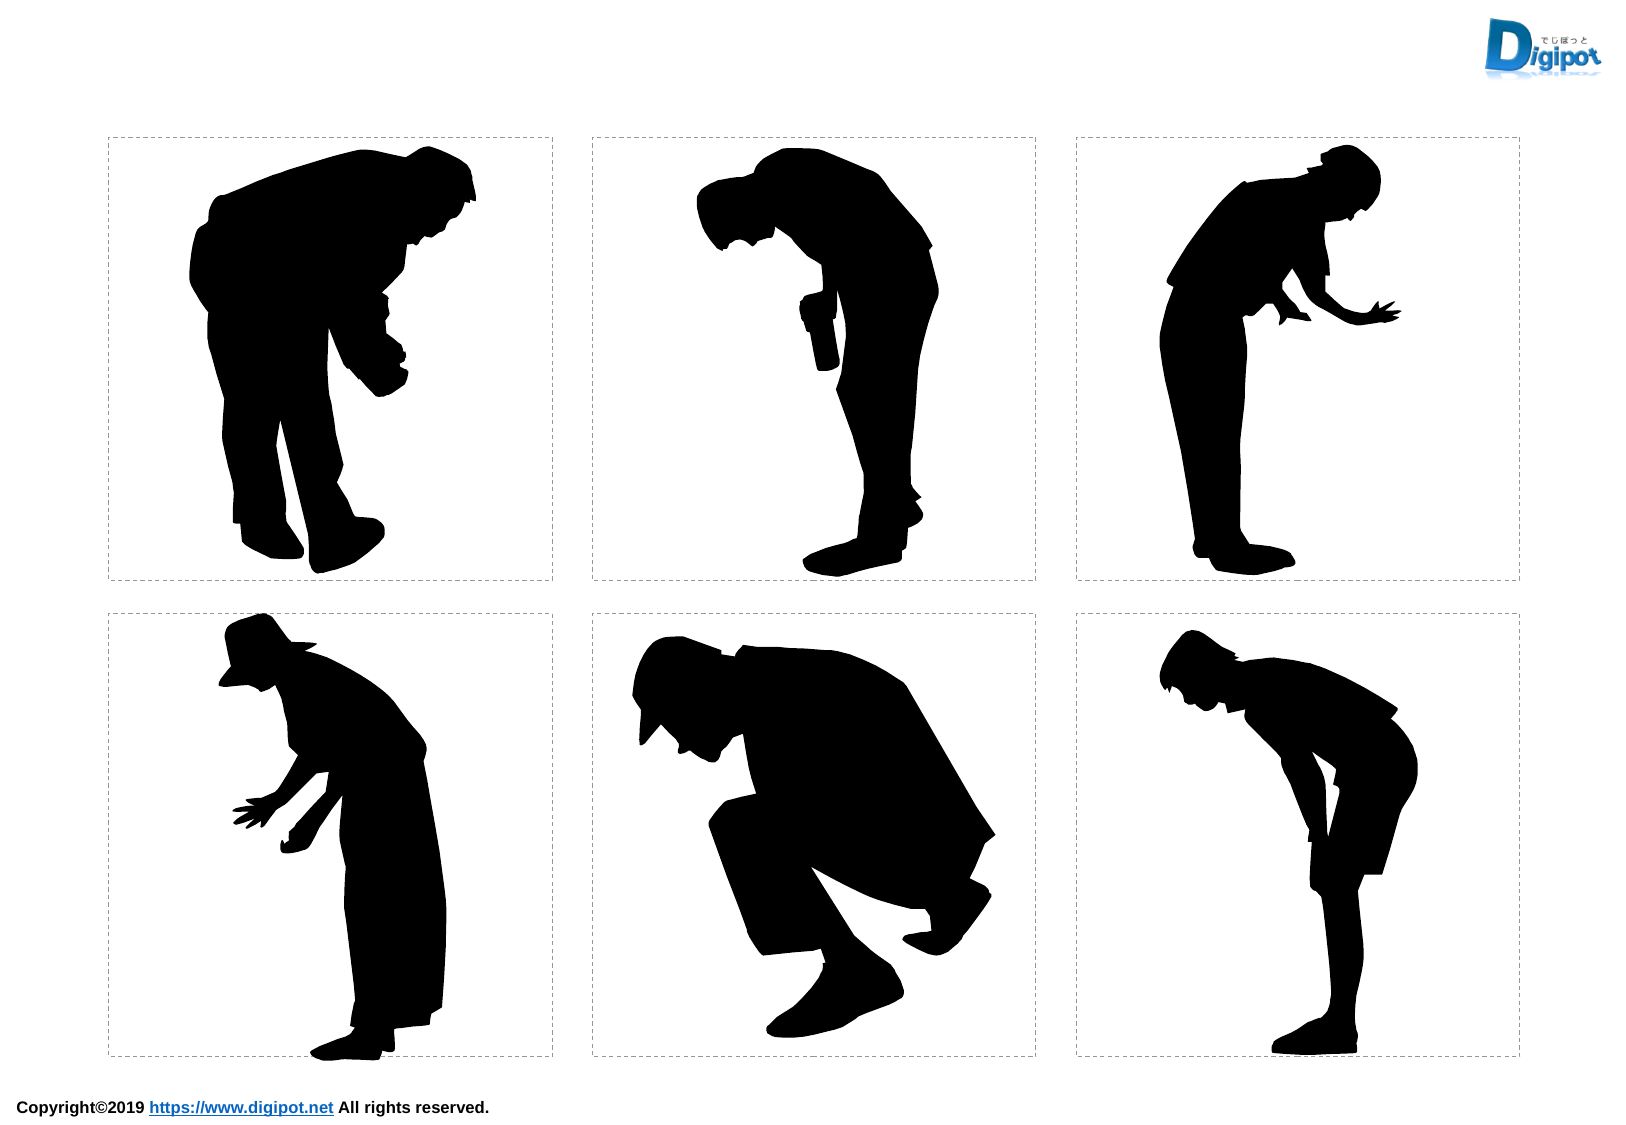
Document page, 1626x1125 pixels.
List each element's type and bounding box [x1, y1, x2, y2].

text_box [1159, 629, 1418, 1055]
text_box [1159, 144, 1402, 576]
text_box [696, 148, 939, 577]
picture [1485, 18, 1602, 82]
text_box [189, 146, 476, 574]
text_box [632, 636, 996, 1038]
text_box [218, 613, 447, 1061]
